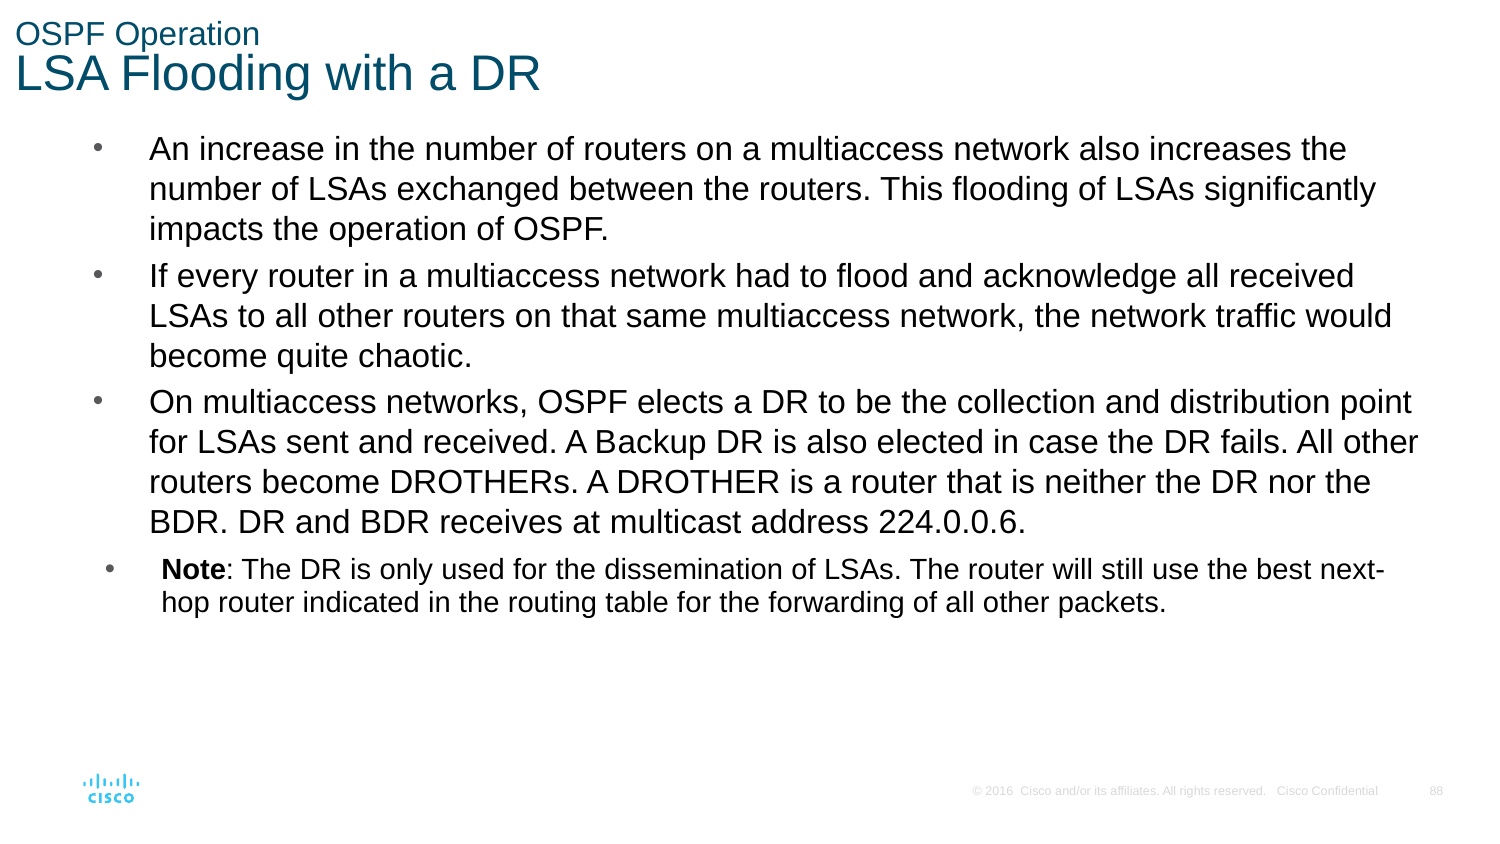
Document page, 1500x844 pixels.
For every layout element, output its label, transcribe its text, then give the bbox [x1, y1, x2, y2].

list An increase in the number of routers on a multiaccess network also increases the number of LSAs exchanged between the routers. This flooding of LSAs significantly impacts the operation of OSPF. If every router in a multiaccess network had to flood and acknowledge all received LSAs to all other routers on that same multiaccess network, the network traffic would become quite chaotic. On multiaccess networks, OSPF elects a DR to be the collection and distribution point for LSAs sent and received. A Backup DR is also elected in case the DR fails. All other routers become DROTHERs. A DROTHER is a router that is neither the DR nor the BDR. DR and BDR receives at multicast address 224.0.0.6. Note: The DR is only used for the dissemination of LSAs. The router will still use the best next-hop router indicated in the routing table for the forwarding of all other packets. [77, 120, 1437, 726]
title OSPF Operation LSA Flooding with a DR [0, 0, 1369, 121]
